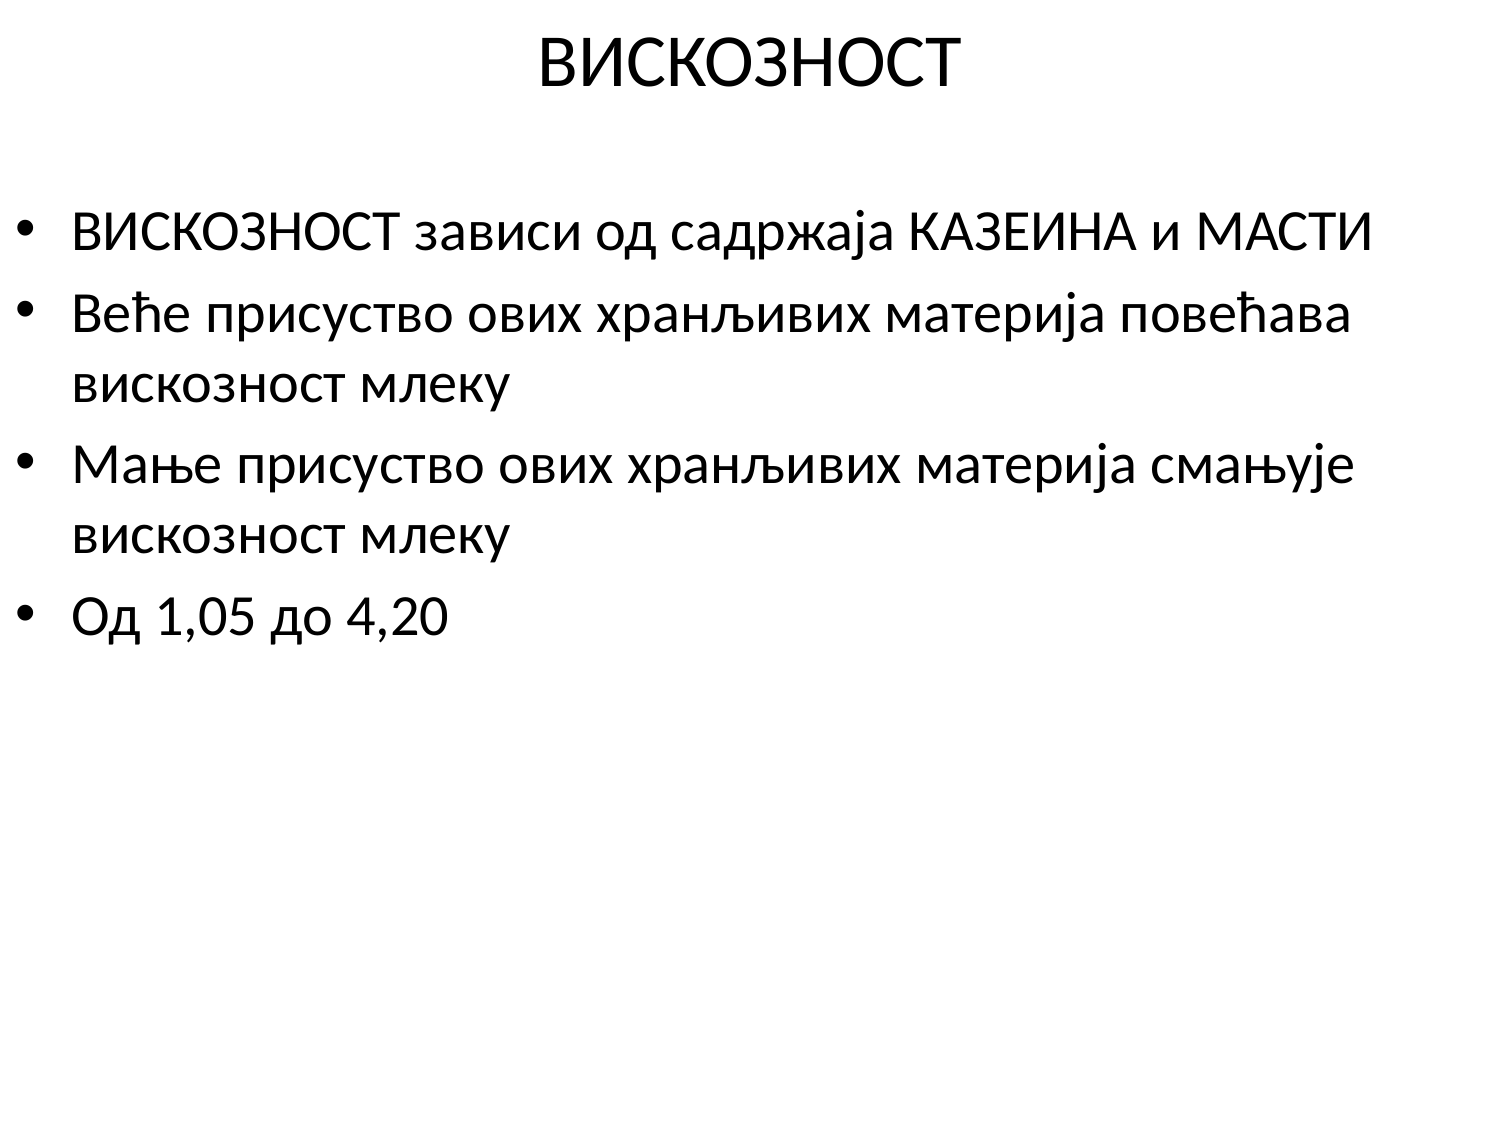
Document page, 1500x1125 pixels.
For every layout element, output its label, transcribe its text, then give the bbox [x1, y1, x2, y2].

list ВИСКОЗНОСТ зависи од садржаја КАЗЕИНА и МАСТИ Веће присуство ових хранљивих материја повећава вискозност млеку Мање присуство ових хранљивих материја смањује вискозност млеку Од 1,05 до 4,20 [0, 184, 1500, 1125]
title ВИСКОЗНОСТ [0, 0, 1500, 114]
